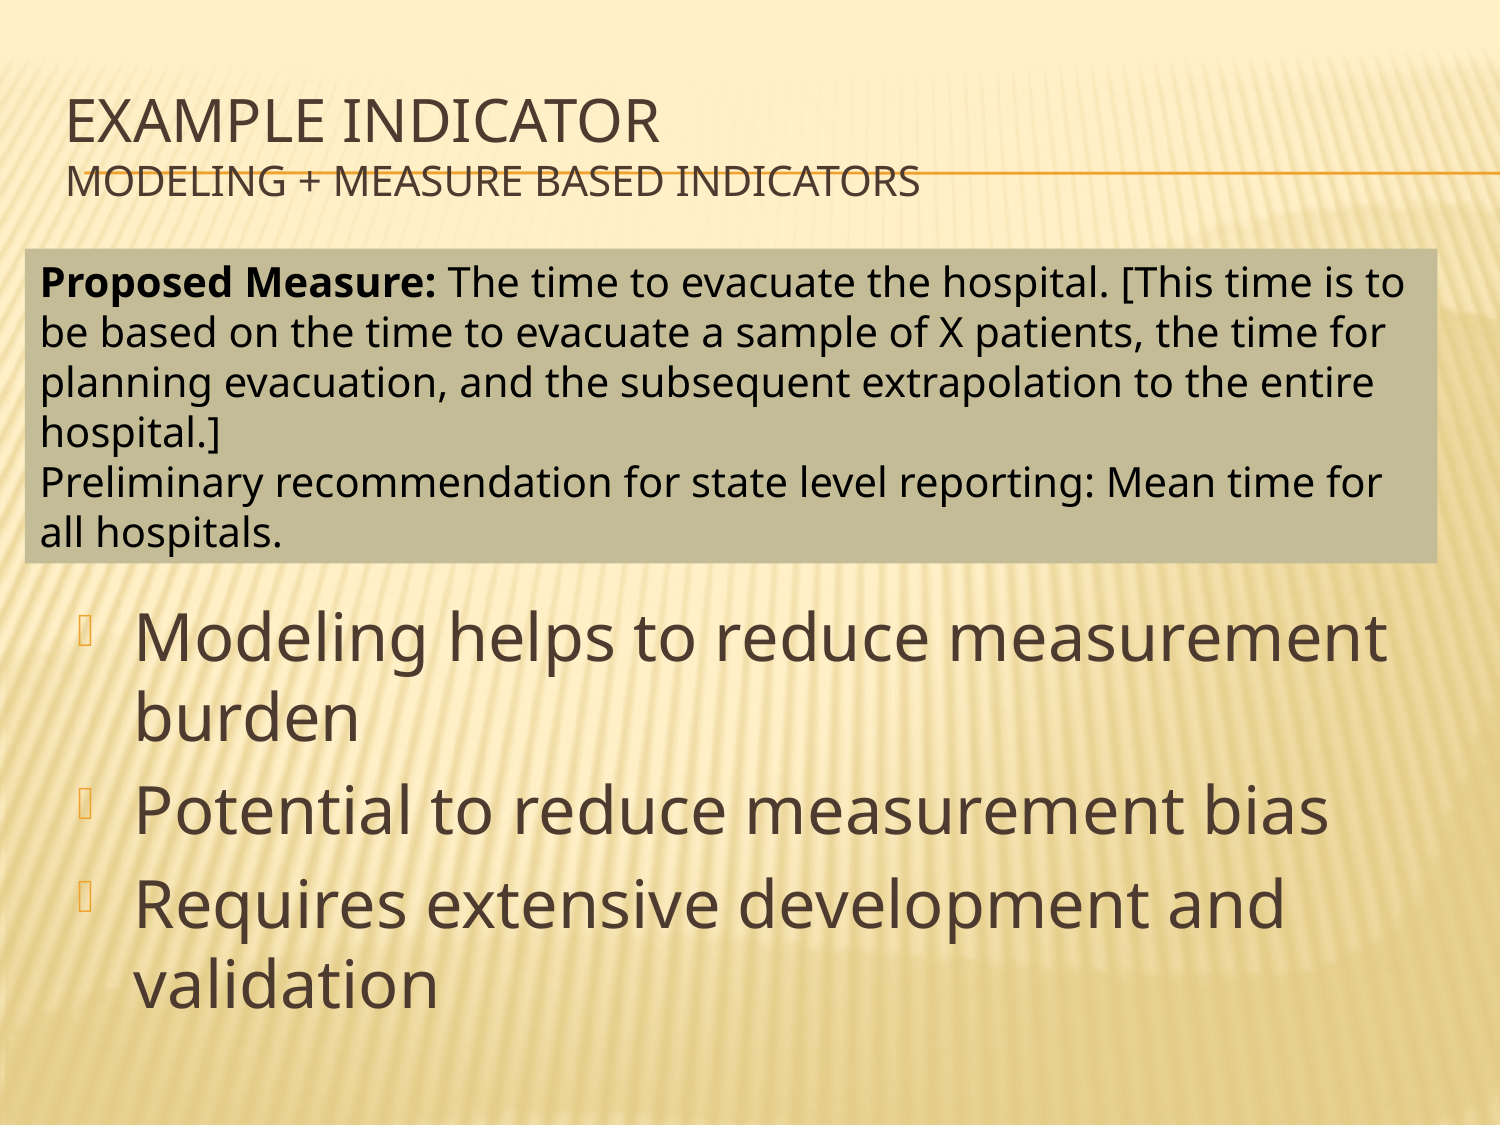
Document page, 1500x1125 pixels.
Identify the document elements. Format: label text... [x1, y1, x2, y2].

list Modeling helps to reduce measurement burden Potential to reduce measurement bias Requires extensive development and validation [62, 587, 1413, 1051]
text_box Proposed Measure: The time to evacuate the hospital. [This time is to be based on the time to evacuate a sample of X patients, the time for planning evacuation, and the subsequent extrapolation to the entire hospital.] Preliminary recommendation for state level reporting: Mean time for all hospitals. [24, 248, 1438, 564]
title Example Indicator Modeling + Measure Based Indicators [50, 75, 1475, 213]
